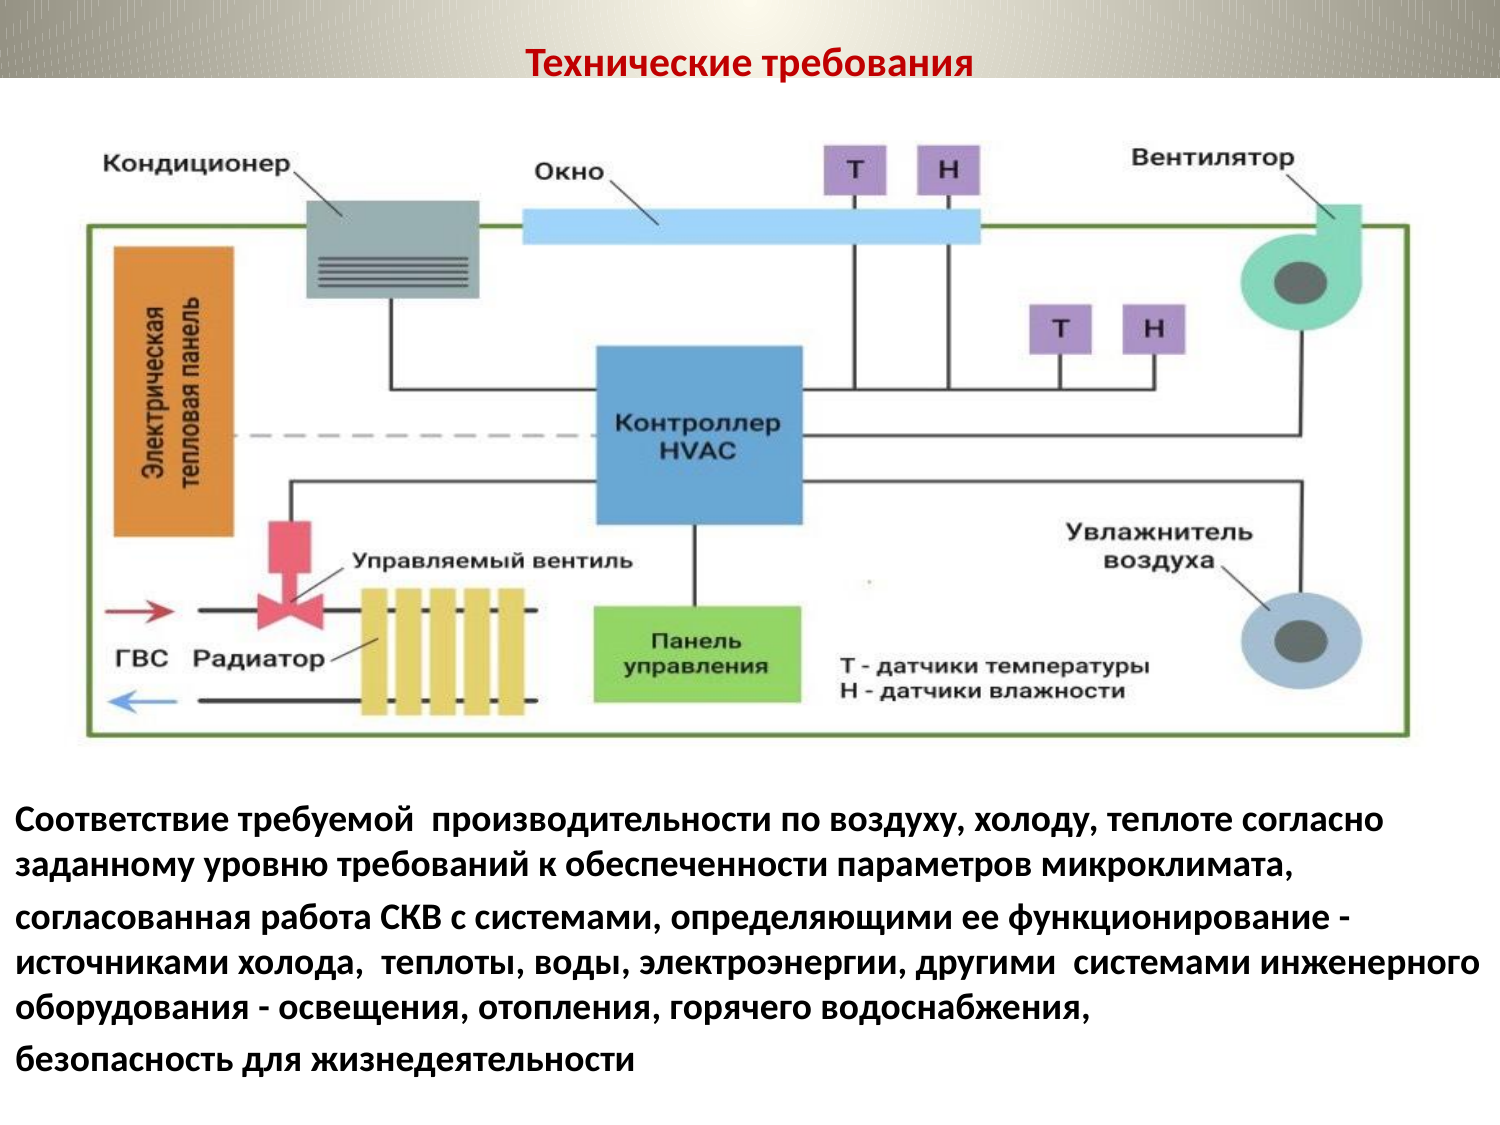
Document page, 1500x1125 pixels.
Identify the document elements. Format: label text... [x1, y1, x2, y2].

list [0, 77, 1500, 811]
title Технические требования [0, 0, 1500, 77]
list Соответствие требуемой производительности по воздуху, холоду, теплоте согласно заданному уровню требований к обеспеченности параметров микроклимата, согласованная работа СКВ с системами, определяющими ее функционирование - источниками холода, теплоты, воды, электроэнергии, другими системами инженерного оборудования - освещения, отопления, горячего водоснабжения, безопасность для жизнедеятельности [0, 818, 1500, 1125]
